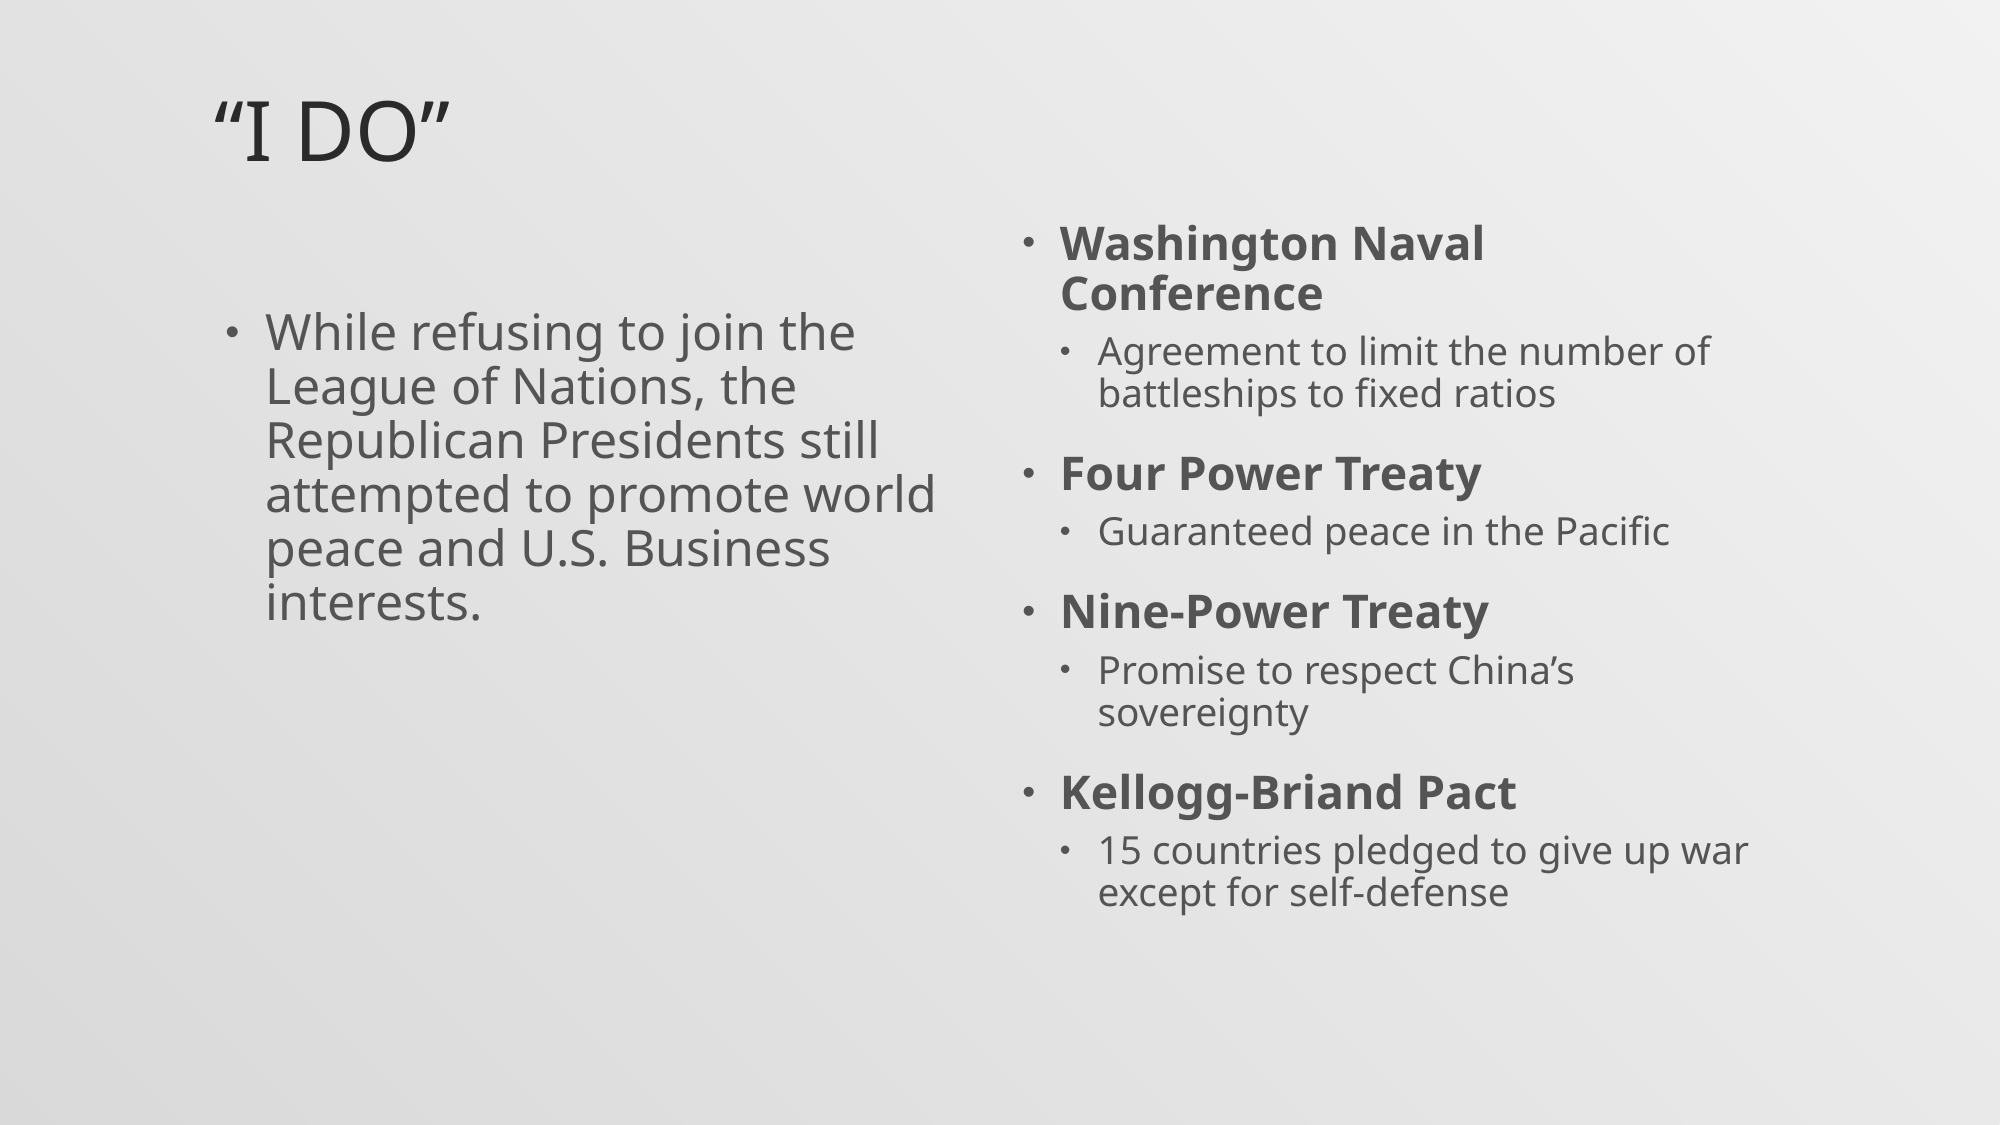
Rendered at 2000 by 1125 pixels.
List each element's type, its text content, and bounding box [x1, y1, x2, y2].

list Washington Naval Conference Agreement to limit the number of battleships to fixed ratios Four Power Treaty Guaranteed peace in the Pacific Nine-Power Treaty Promise to respect China’s sovereignty Kellogg-Briand Pact 15 countries pledged to give up war except for self-defense [999, 212, 1773, 925]
list While refusing to join the League of Nations, the Republican Presidents still attempted to promote world peace and U.S. Business interests. [202, 299, 975, 1013]
title “I DO” [199, 45, 1800, 188]
